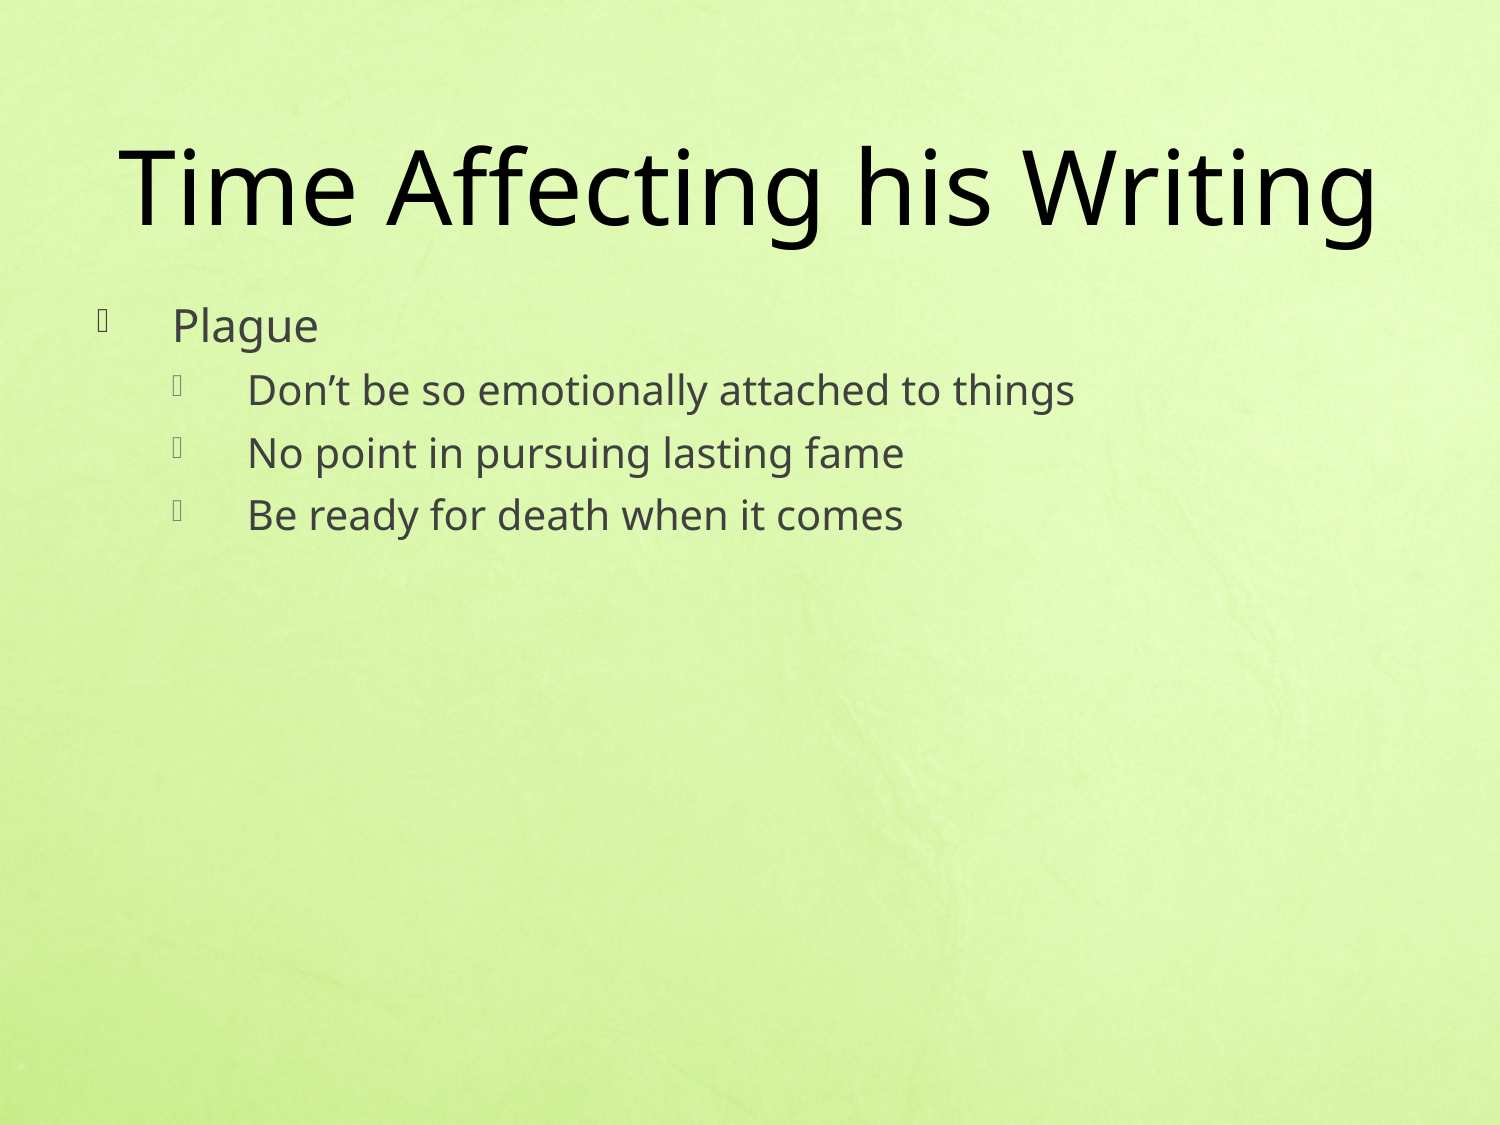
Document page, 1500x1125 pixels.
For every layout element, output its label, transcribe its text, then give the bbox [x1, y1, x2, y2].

list Plague Don’t be so emotionally attached to things No point in pursuing lasting fame Be ready for death when it comes [81, 288, 1419, 1005]
title Time Affecting his Writing [81, 15, 1419, 254]
